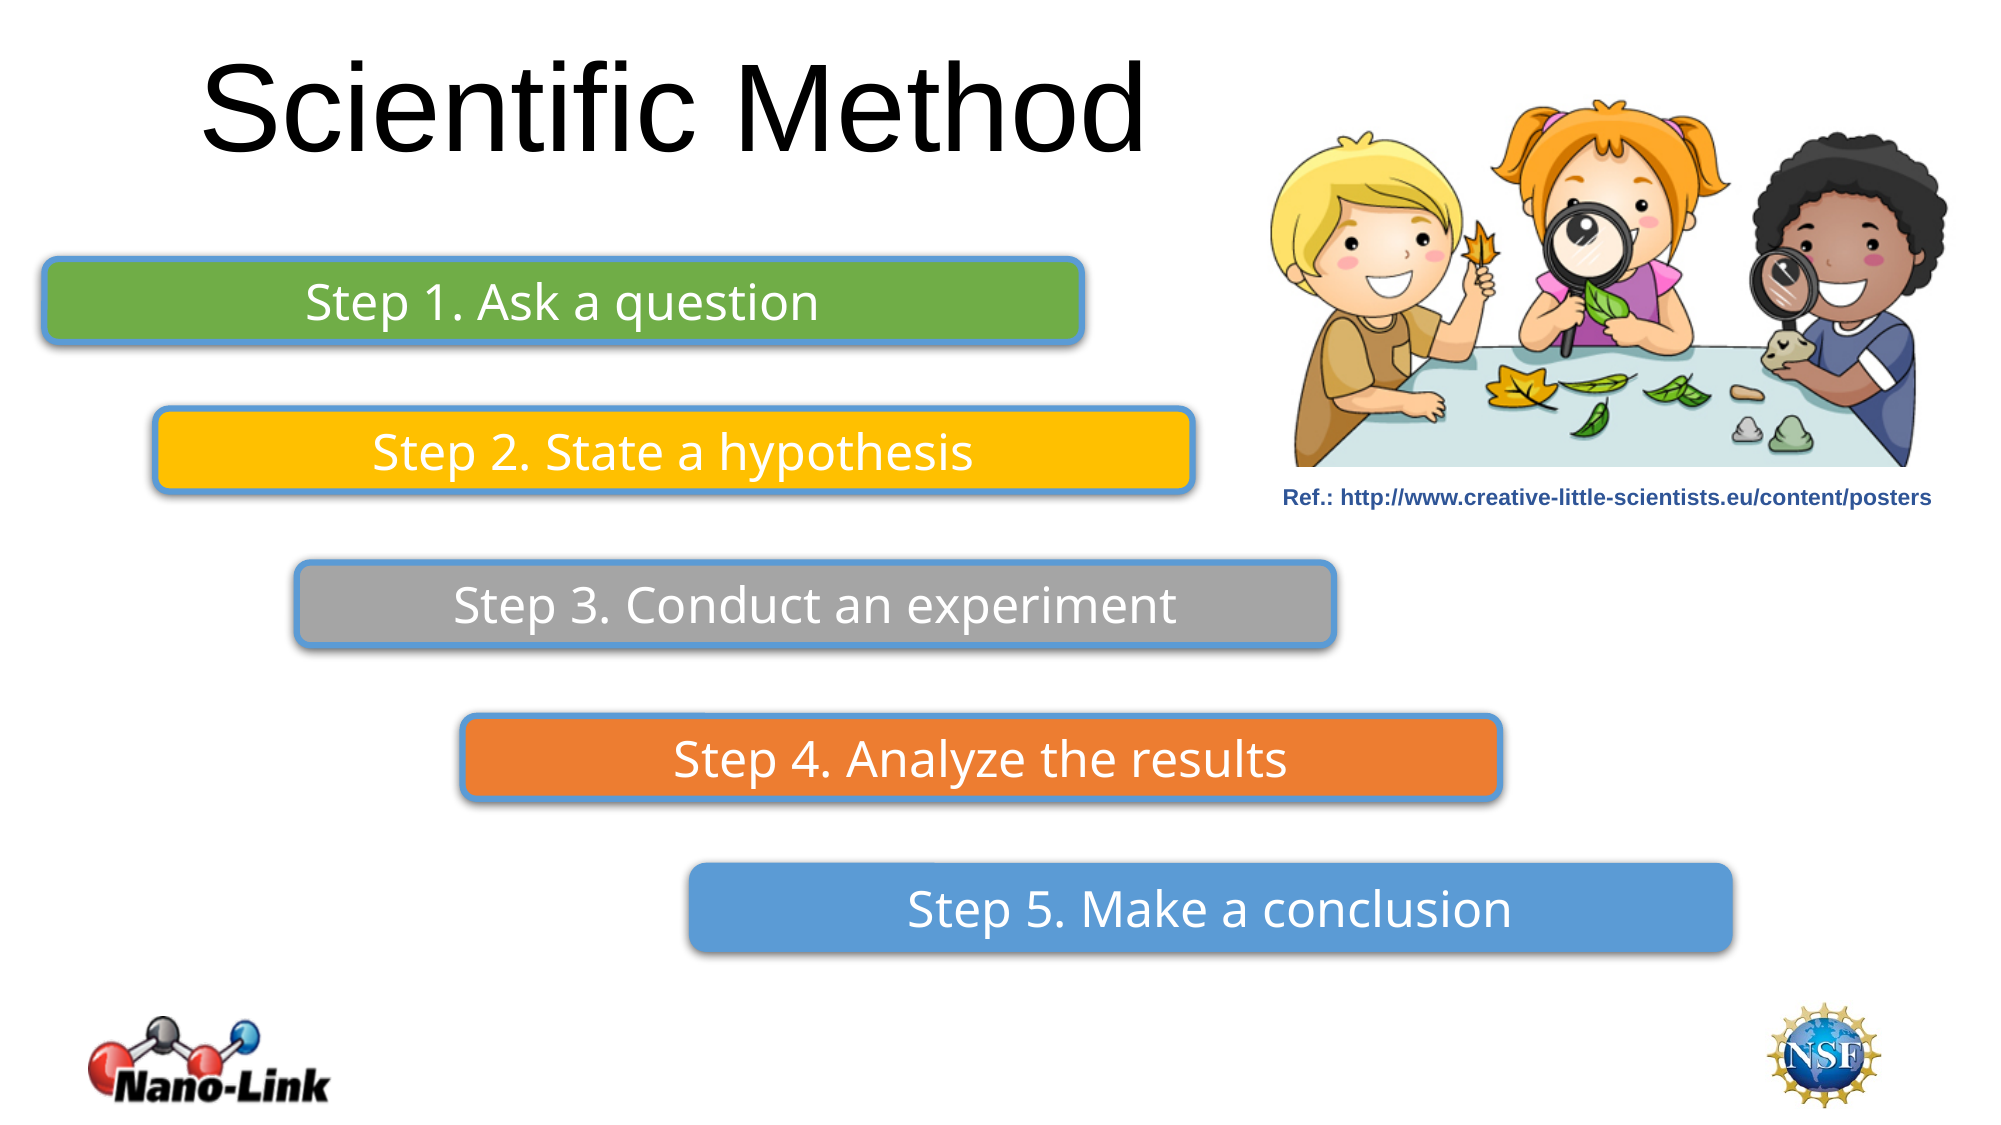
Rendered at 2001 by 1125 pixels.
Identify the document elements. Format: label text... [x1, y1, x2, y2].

picture [1267, 94, 1956, 467]
text_box Step 5. Make a conclusion [692, 865, 1730, 949]
text_box Ref.: http://www.creative-little-scientists.eu/content/posters [1267, 474, 1956, 518]
text_box Step 2. State a hypothesis [155, 408, 1193, 492]
text_box Step 4. Analyze the results [462, 715, 1500, 799]
text_box Step 1. Ask a question [44, 259, 1082, 342]
picture [88, 1016, 337, 1109]
picture [1765, 1000, 1882, 1109]
text_box Step 3. Conduct an experiment [296, 562, 1335, 646]
text_box Scientific Method [59, 19, 1289, 207]
